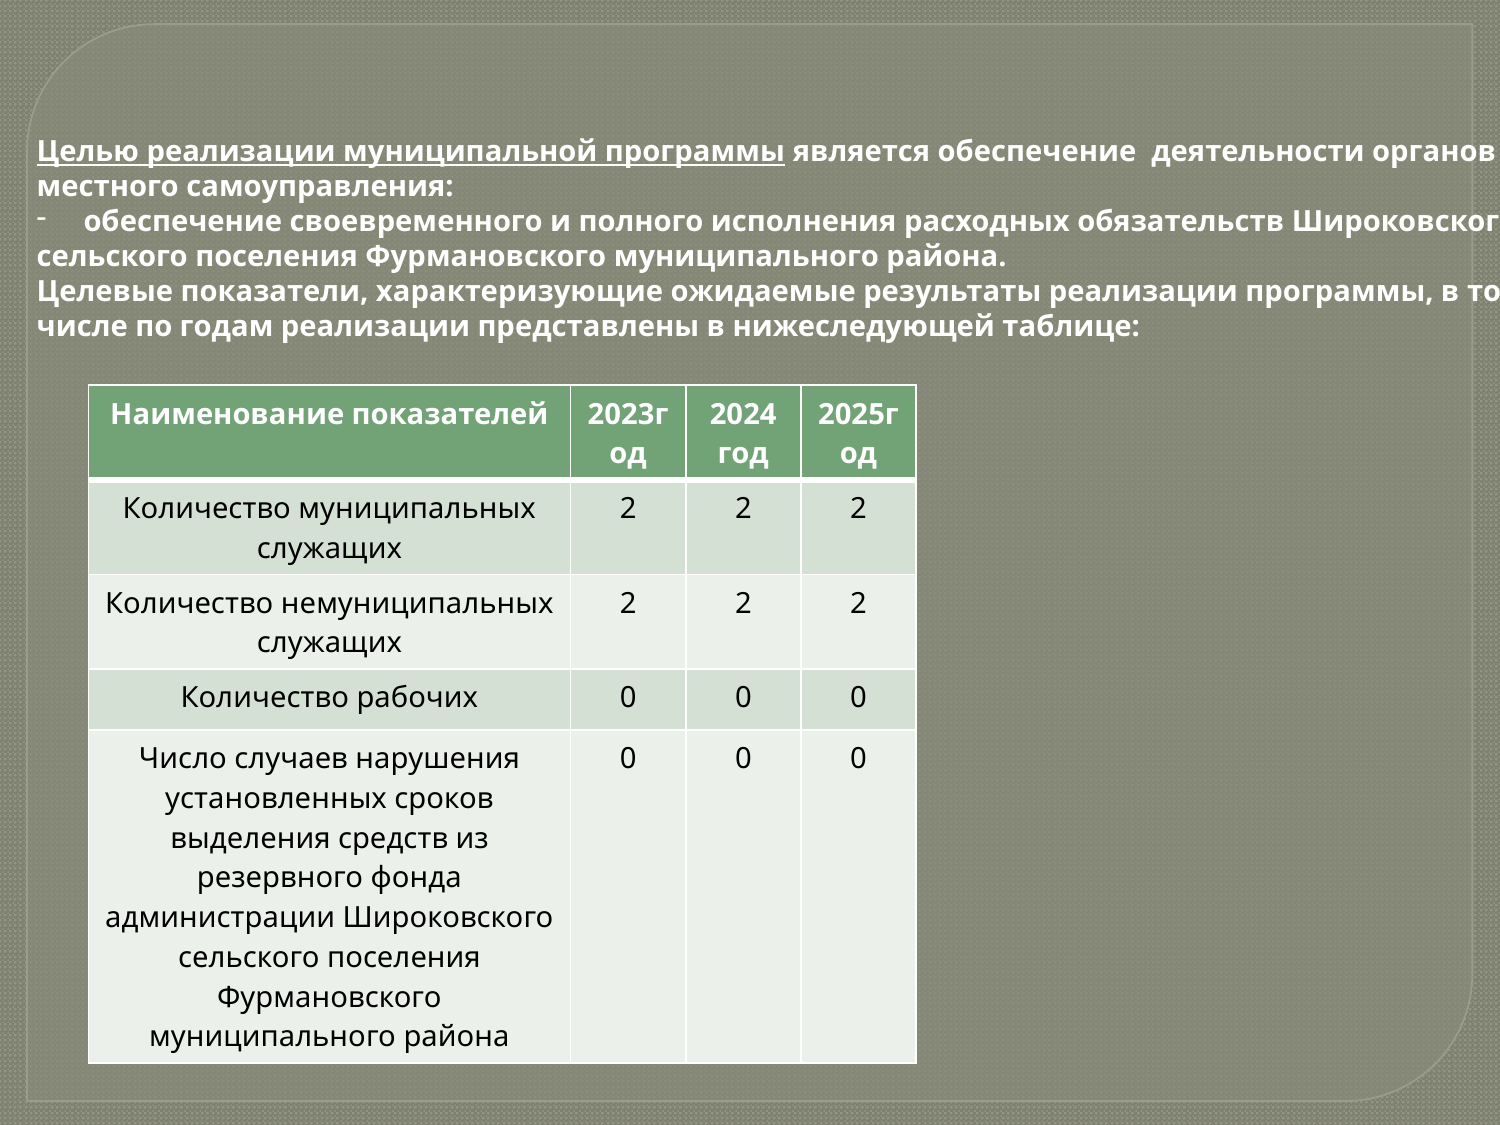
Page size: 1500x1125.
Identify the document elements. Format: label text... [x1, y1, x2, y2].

table_cell 2 [571, 575, 685, 668]
table_cell 0 [687, 670, 800, 729]
table_cell Количество муниципальных служащих [89, 483, 570, 574]
table_header 2023год [571, 395, 685, 477]
table_cell 2 [571, 483, 685, 574]
table_header 2024 год [687, 395, 800, 477]
table_cell 2 [687, 483, 800, 574]
table_cell 0 [571, 670, 685, 729]
table_cell 0 [571, 731, 685, 1062]
table_cell 0 [802, 670, 915, 729]
table_cell Количество немуниципальных служащих [89, 575, 570, 668]
table_cell 2 [687, 575, 800, 668]
text_box Целью реализации муниципальной программы является обеспечение деятельности органов местного самоуправления: обеспечение своевременного и полного исполнения расходных обязательств Широковского сельского поселения Фурмановского муниципального района. Целевые показатели, характеризующие ожидаемые результаты реализации программы, в том числе по годам реализации представлены в нижеследующей таблице: [21, 125, 1500, 395]
table_header Наименование показателей [89, 395, 570, 477]
table_header 2025год [802, 395, 915, 477]
table_cell 0 [802, 731, 915, 1062]
table_cell Количество рабочих [89, 670, 570, 729]
table_cell Число случаев нарушения установленных сроков выделения средств из резервного фонда администрации Широковского сельского поселения Фурмановского муниципального района [89, 731, 570, 1062]
table_cell 2 [802, 575, 915, 668]
table_cell 0 [687, 731, 800, 1062]
table_cell 2 [802, 483, 915, 574]
